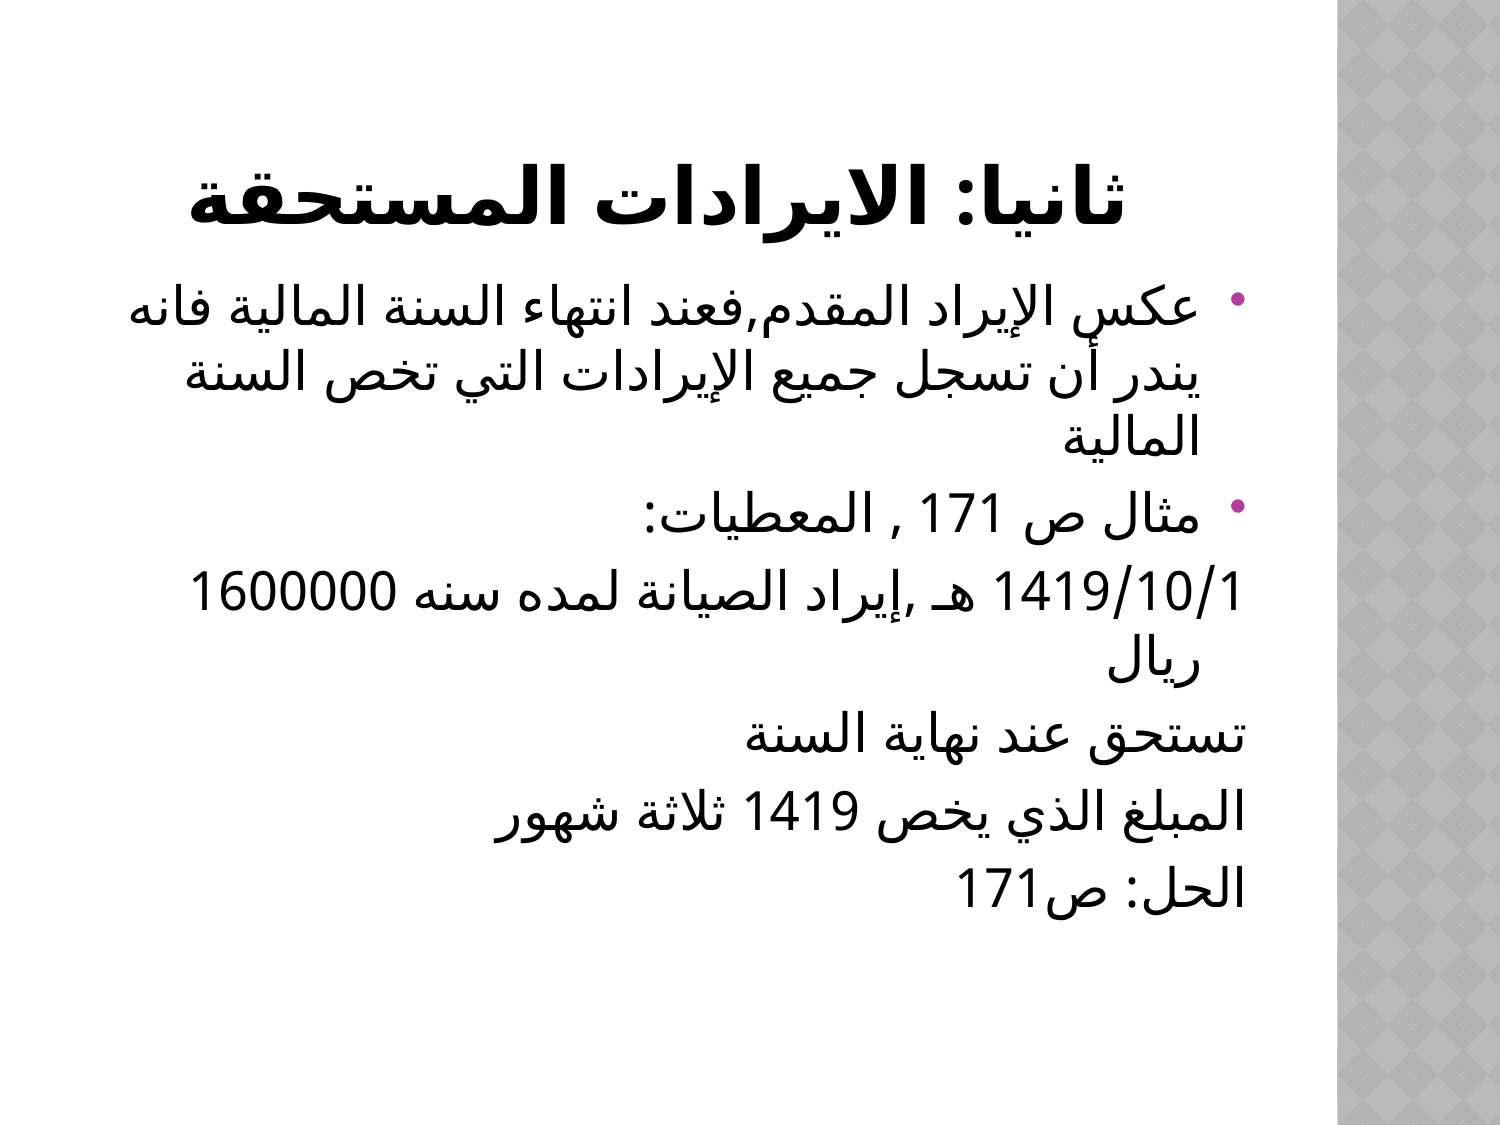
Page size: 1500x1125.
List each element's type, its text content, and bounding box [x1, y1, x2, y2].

title ثانيا: الايرادات المستحقة [75, 52, 1263, 240]
list عكس الإيراد المقدم,فعند انتهاء السنة المالية فانه يندر أن تسجل جميع الإيرادات التي تخص السنة المالية مثال ص 171 , المعطيات: 1419/10/1 هـ ,إيراد الصيانة لمده سنه 1600000 ريال تستحق عند نهاية السنة المبلغ الذي يخص 1419 ثلاثة شهور الحل: ص171 [75, 264, 1263, 1059]
